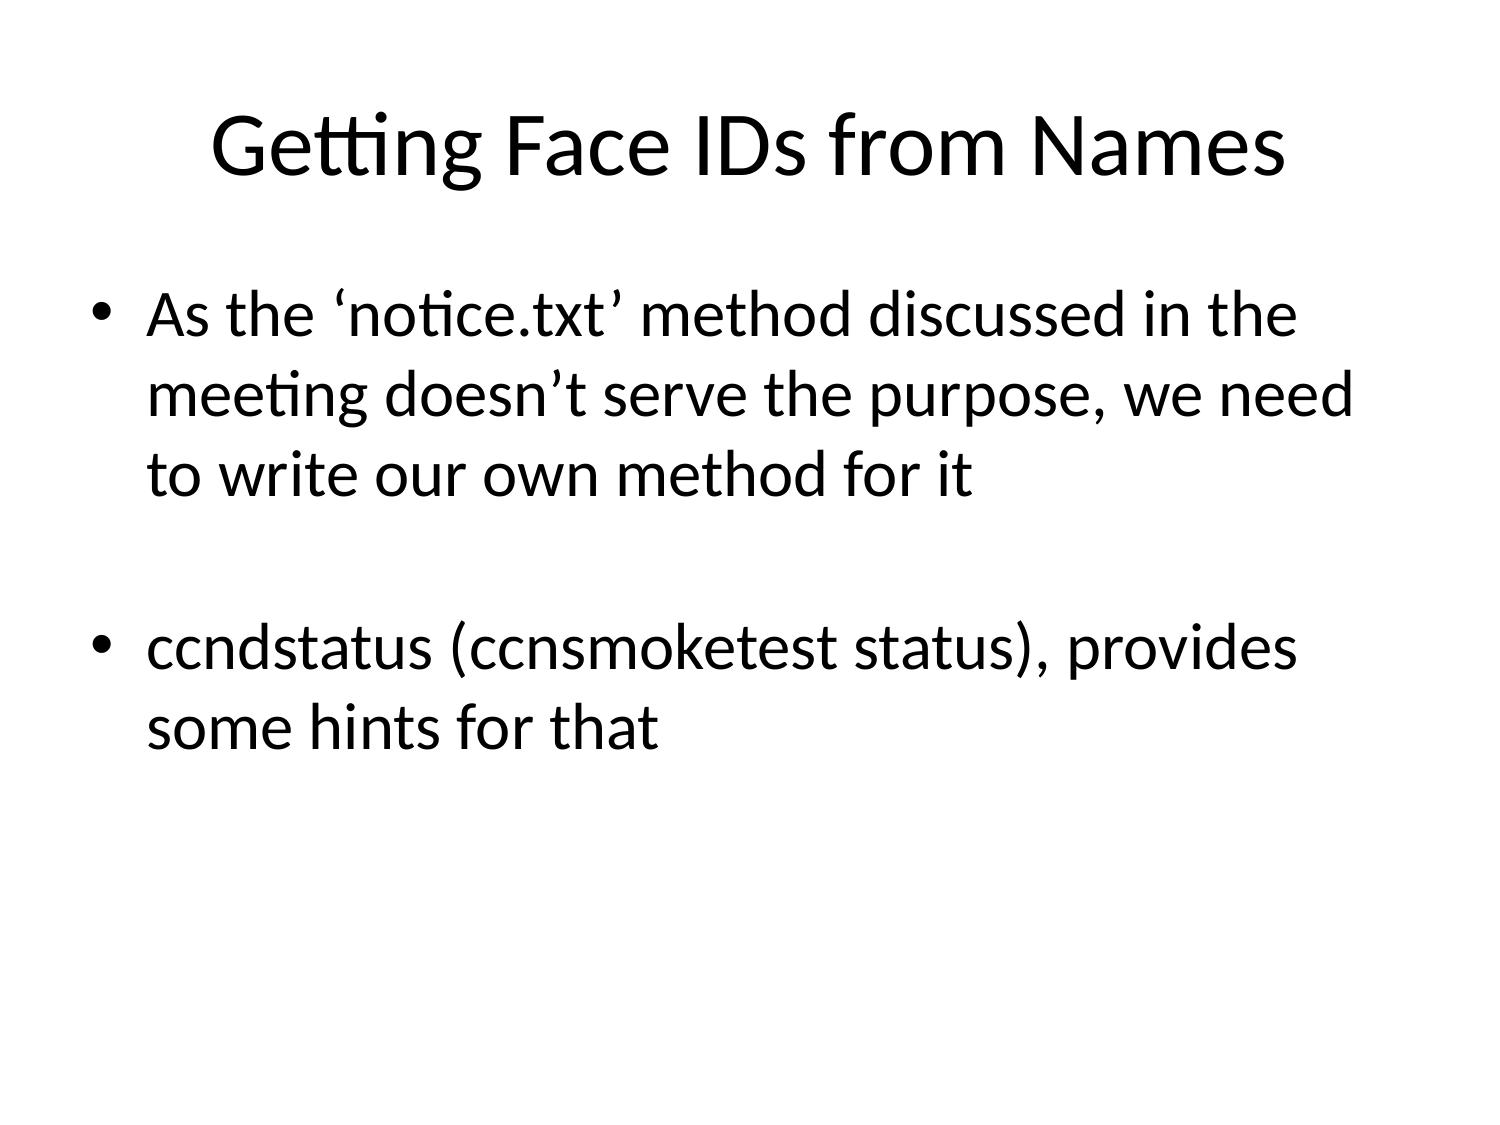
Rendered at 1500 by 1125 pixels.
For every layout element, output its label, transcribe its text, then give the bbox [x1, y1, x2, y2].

list As the ‘notice.txt’ method discussed in the meeting doesn’t serve the purpose, we need to write our own method for it ccndstatus (ccnsmoketest status), provides some hints for that [75, 262, 1425, 1005]
title Getting Face IDs from Names [75, 45, 1425, 233]
